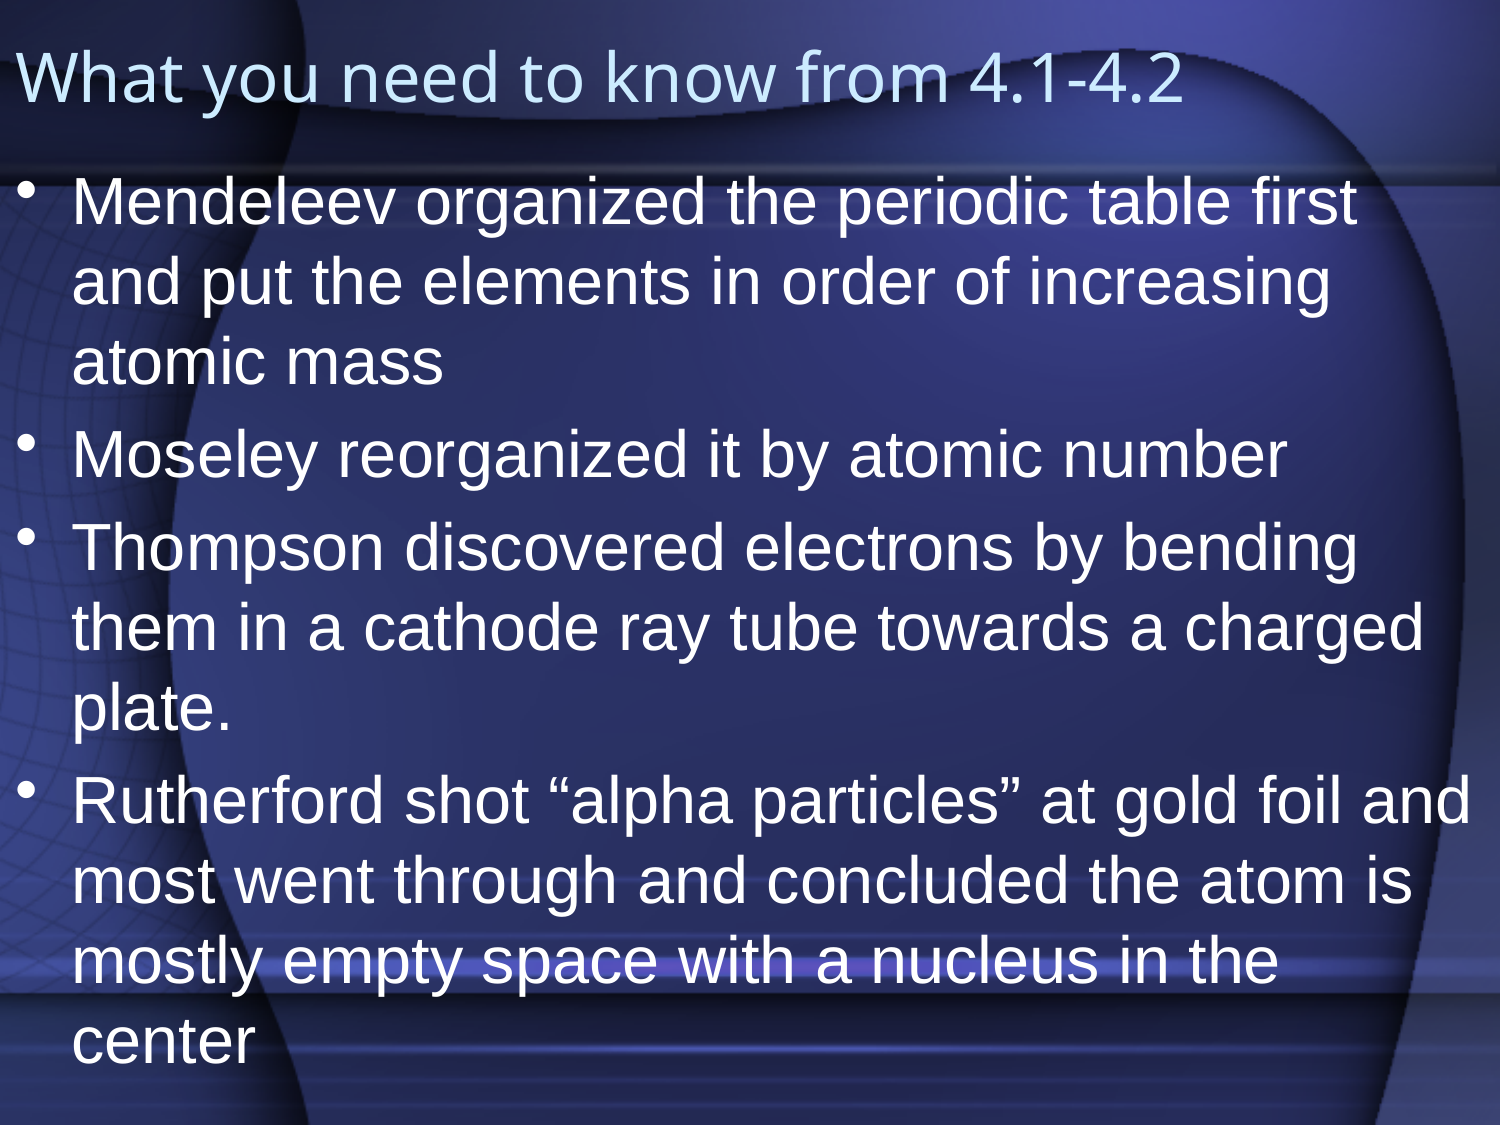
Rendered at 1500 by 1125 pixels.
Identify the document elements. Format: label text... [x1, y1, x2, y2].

title What you need to know from 4.1-4.2 [0, 0, 1500, 149]
list Mendeleev organized the periodic table first and put the elements in order of increasing atomic mass Moseley reorganized it by atomic number Thompson discovered electrons by bending them in a cathode ray tube towards a charged plate. Rutherford shot “alpha particles” at gold foil and most went through and concluded the atom is mostly empty space with a nucleus in the center [0, 149, 1500, 1125]
